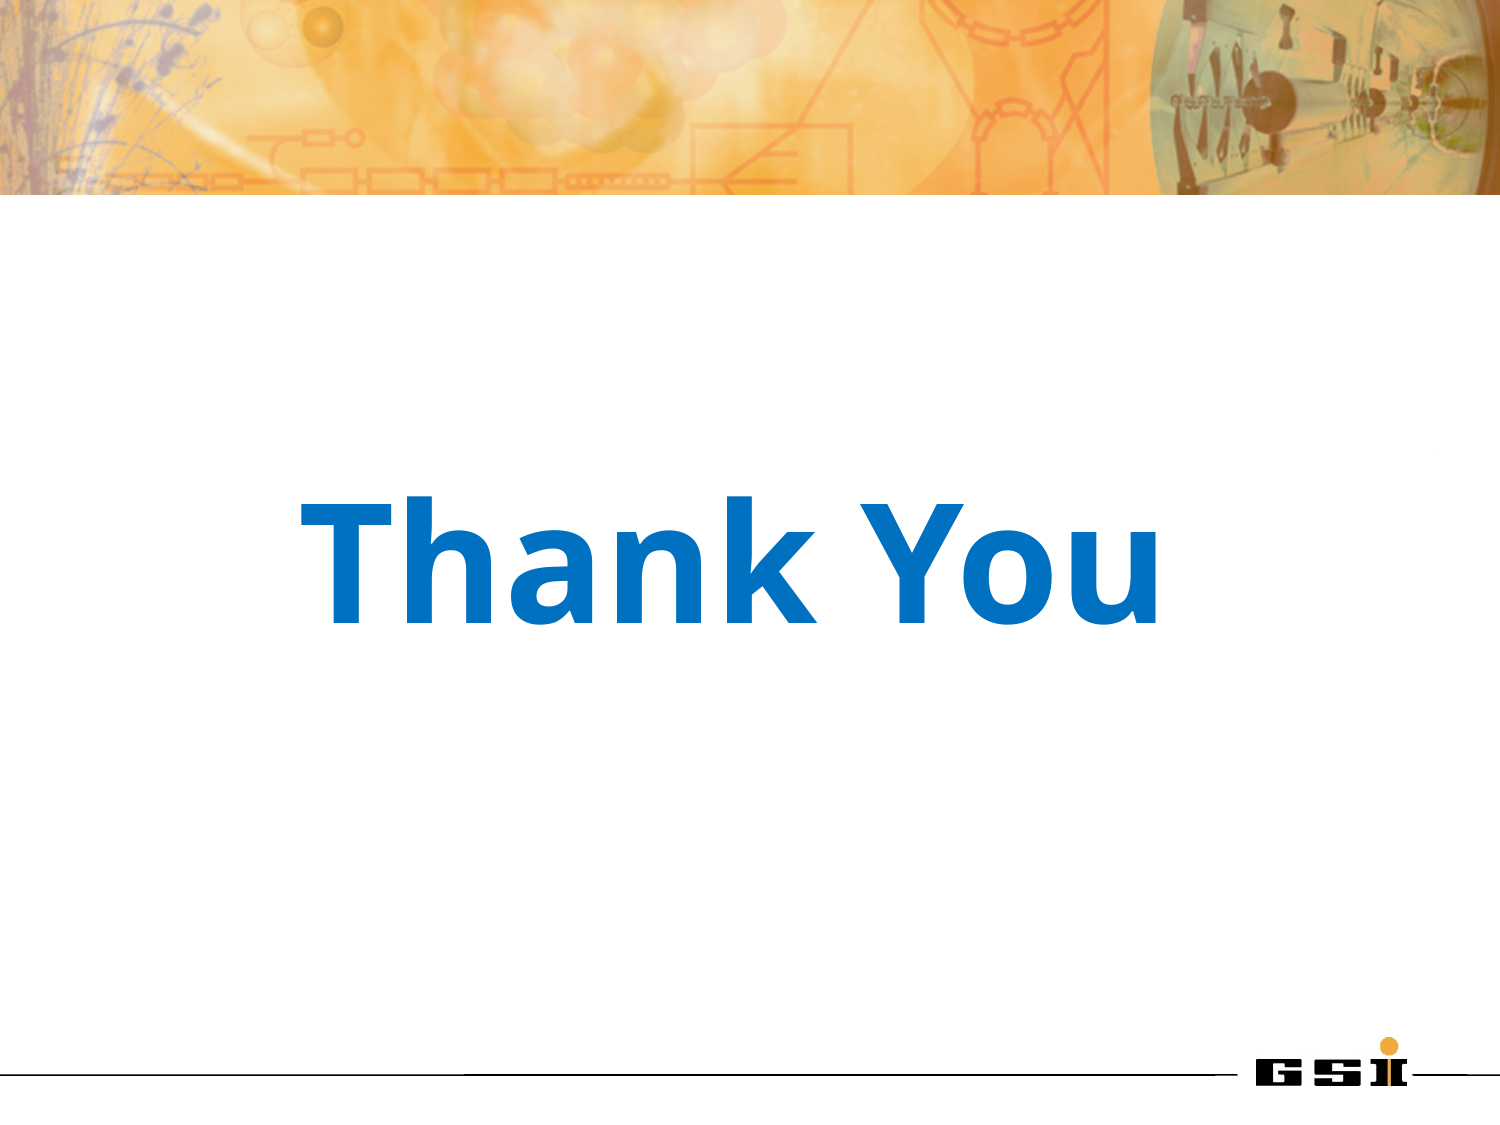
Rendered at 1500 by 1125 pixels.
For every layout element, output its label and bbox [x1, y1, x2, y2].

text_box [0, 0, 1500, 1086]
